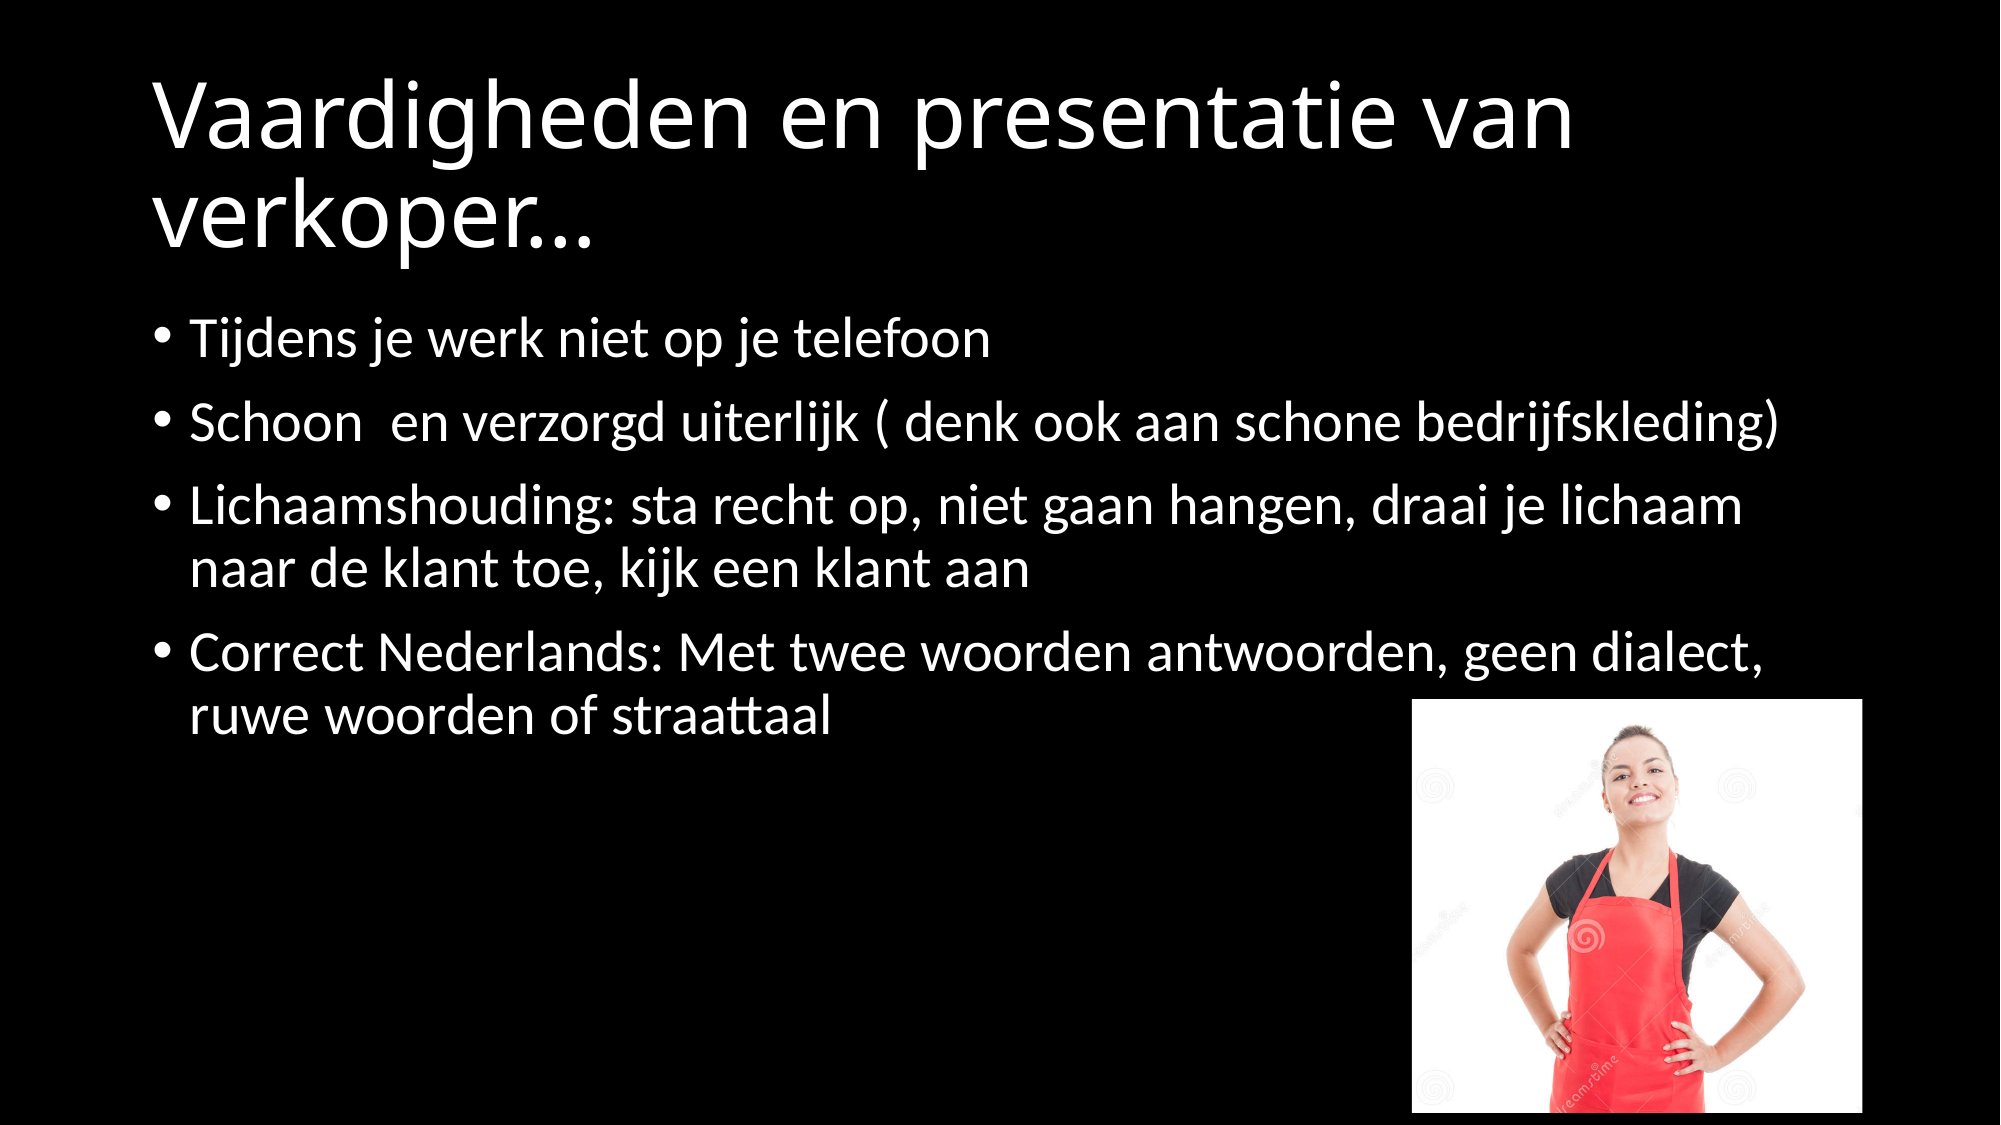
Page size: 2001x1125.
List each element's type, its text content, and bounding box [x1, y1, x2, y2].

picture [1411, 699, 1863, 1113]
title Vaardigheden en presentatie van verkoper… [137, 59, 1863, 278]
list Tijdens je werk niet op je telefoon Schoon en verzorgd uiterlijk ( denk ook aan schone bedrijfskleding) Lichaamshouding: sta recht op, niet gaan hangen, draai je lichaam naar de klant toe, kijk een klant aan Correct Nederlands: Met twee woorden antwoorden, geen dialect, ruwe woorden of straattaal [137, 299, 1863, 1014]
